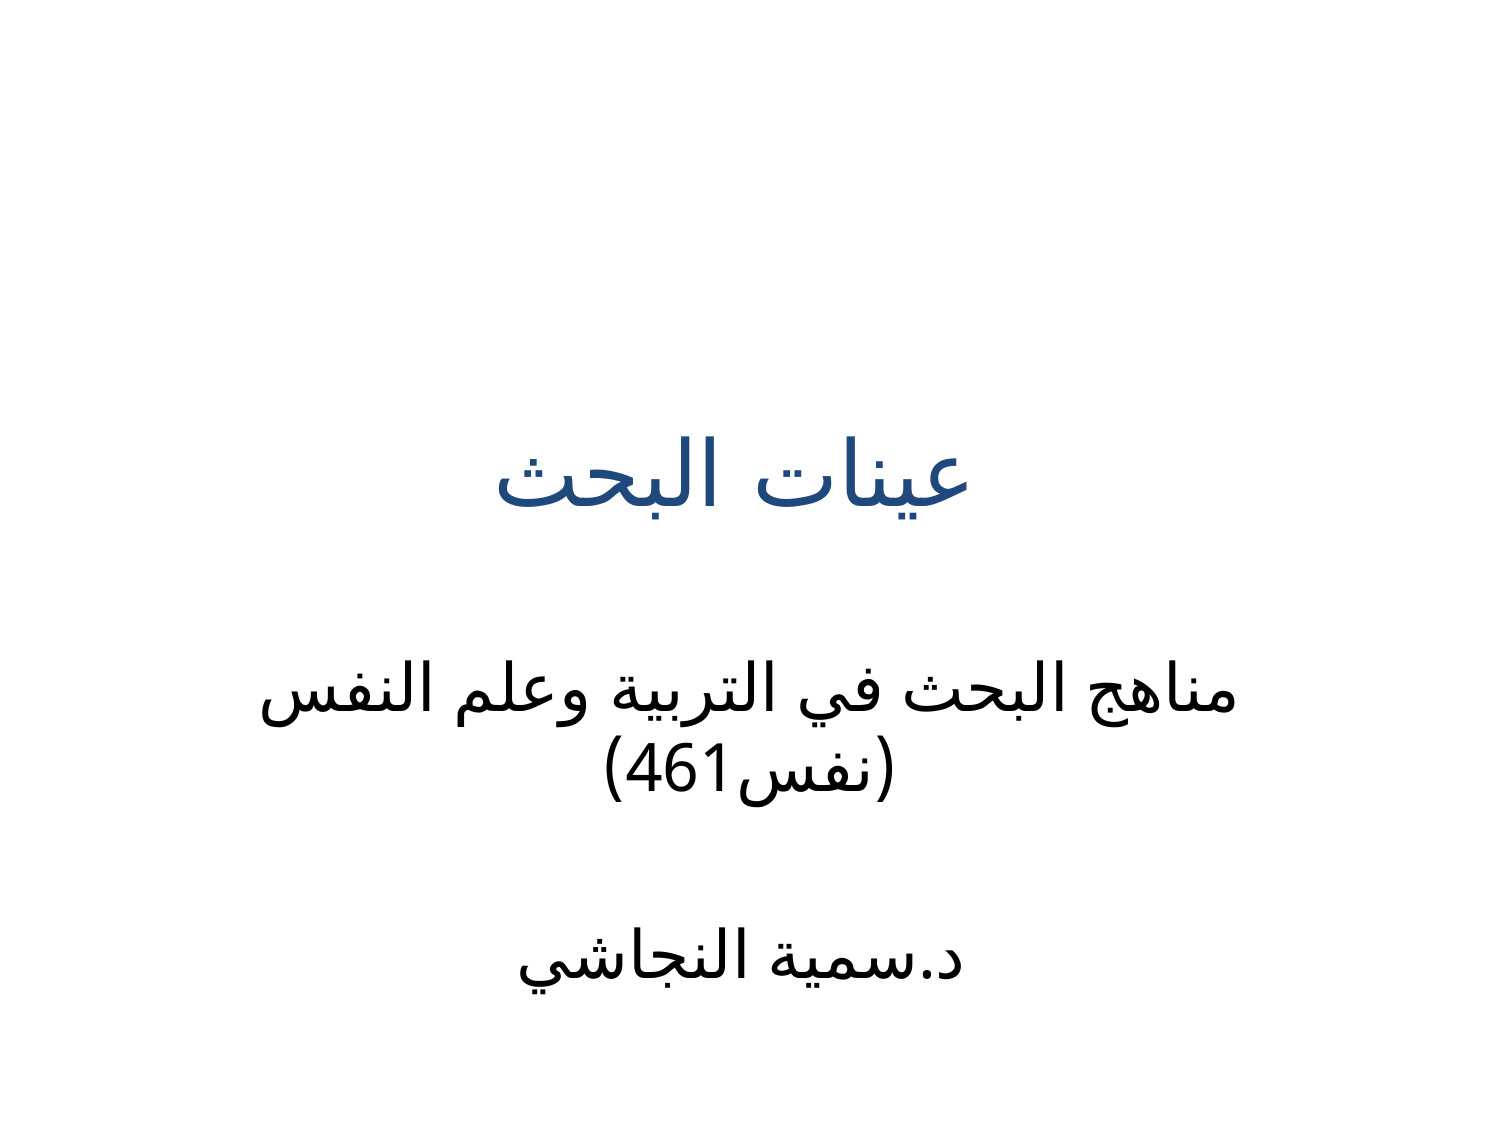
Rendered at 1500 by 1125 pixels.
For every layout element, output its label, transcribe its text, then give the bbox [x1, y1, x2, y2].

title عينات البحث [112, 349, 1388, 591]
subtitle مناهج البحث في التربية وعلم النفس (نفس461) د.سمية النجاشي [225, 637, 1275, 925]
